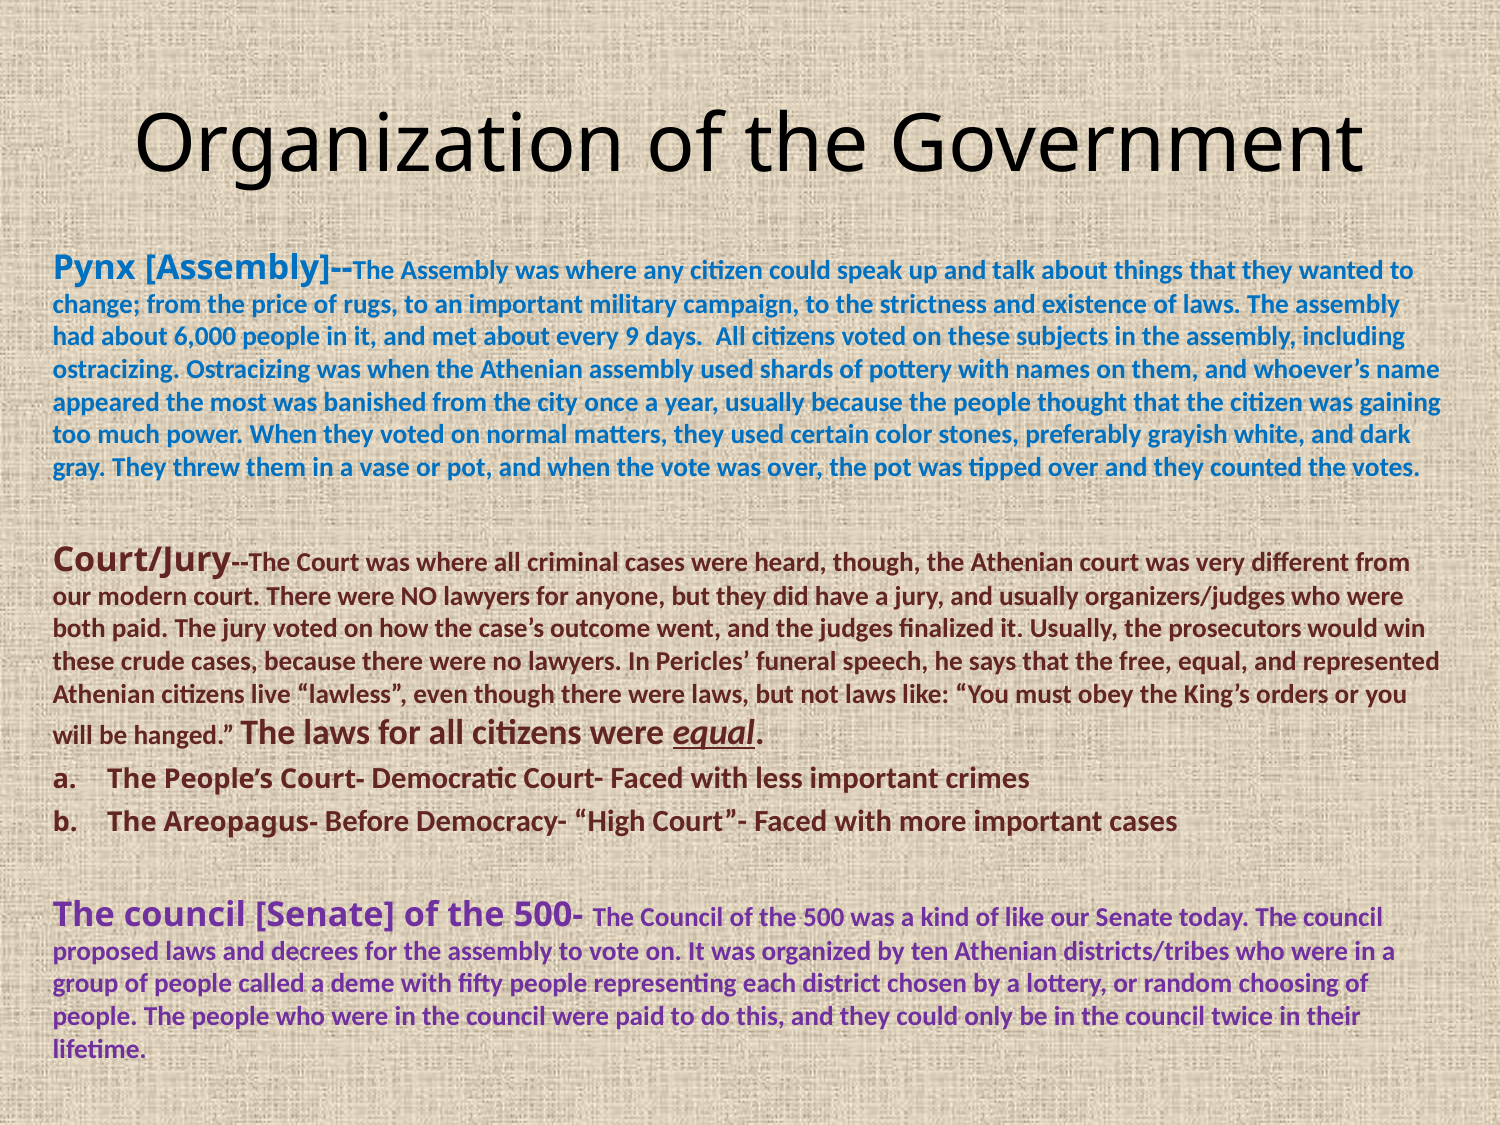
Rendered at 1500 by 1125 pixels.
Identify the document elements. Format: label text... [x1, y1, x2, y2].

title Organization of the Government [75, 45, 1425, 233]
picture [0, 0, 1500, 1125]
list Pynx [Assembly]--The Assembly was where any citizen could speak up and talk about things that they wanted to change; from the price of rugs, to an important military campaign, to the strictness and existence of laws. The assembly had about 6,000 people in it, and met about every 9 days. All citizens voted on these subjects in the assembly, including ostracizing. Ostracizing was when the Athenian assembly used shards of pottery with names on them, and whoever’s name appeared the most was banished from the city once a year, usually because the people thought that the citizen was gaining too much power. When they voted on normal matters, they used certain color stones, preferably grayish white, and dark gray. They threw them in a vase or pot, and when the vote was over, the pot was tipped over and they counted the votes. Court/Jury--The Court was where all criminal cases were heard, though, the Athenian court was very different from our modern court. There were NO lawyers for anyone, but they did have a jury, and usually organizers/judges who were both paid. The jury voted on how the case’s outcome went, and the judges finalized it. Usually, the prosecutors would win these crude cases, because there were no lawyers. In Pericles’ funeral speech, he says that the free, equal, and represented Athenian citizens live “lawless”, even though there were laws, but not laws like: “You must obey the King’s orders or you will be hanged.” The laws for all citizens were equal. The People’s Court- Democratic Court- Faced with less important crimes The Areopagus- Before Democracy- “High Court”- Faced with more important cases The council [Senate] of the 500- The Council of the 500 was a kind of like our Senate today. The council proposed laws and decrees for the assembly to vote on. It was organized by ten Athenian districts/tribes who were in a group of people called a deme with fifty people representing each district chosen by a lottery, or random choosing of people. The people who were in the council were paid to do this, and they could only be in the council twice in their lifetime. [37, 237, 1463, 1100]
